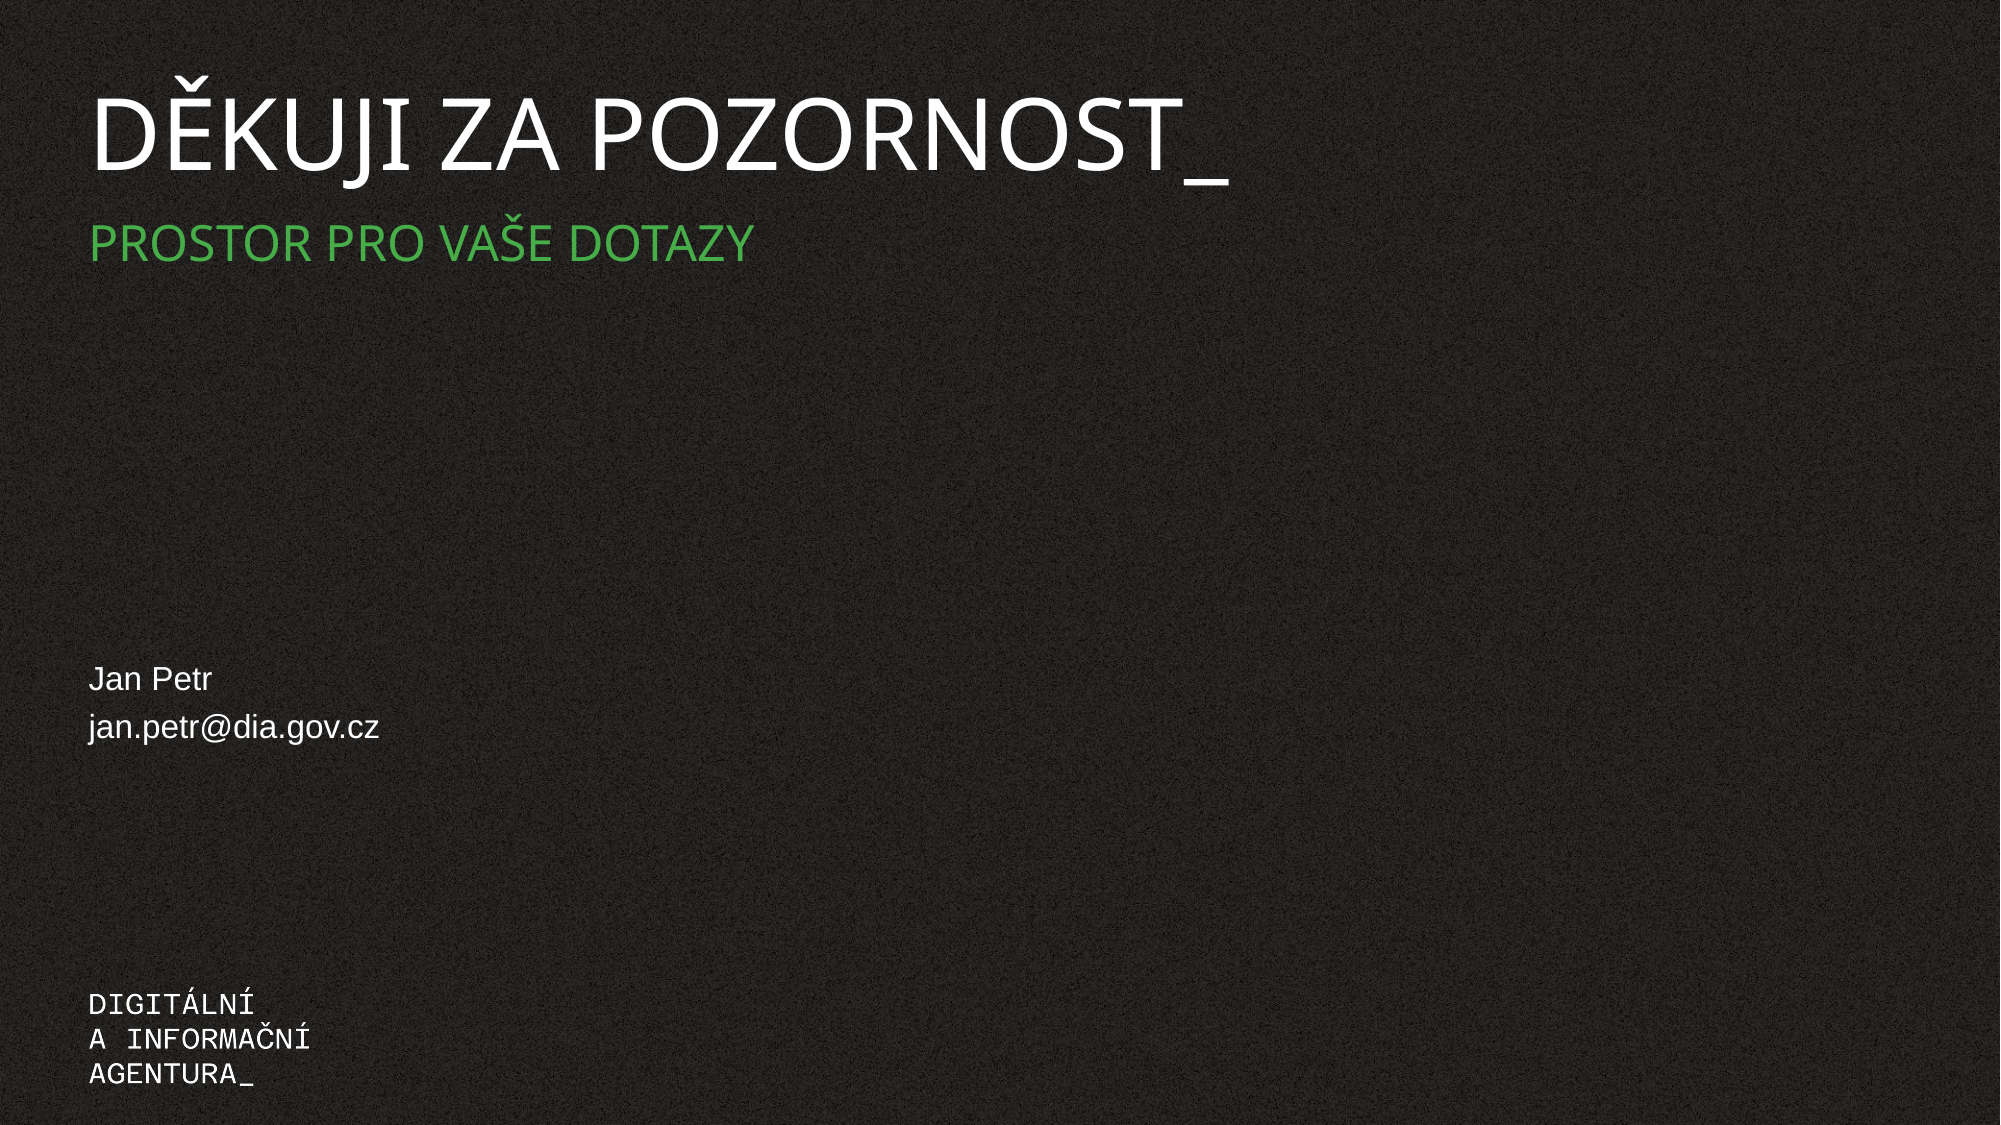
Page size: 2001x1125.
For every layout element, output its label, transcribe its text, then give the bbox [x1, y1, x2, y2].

list Jan Petr jan.petr@dia.gov.cz [88, 649, 1912, 956]
title Děkuji za pozornost_ [88, 70, 1912, 210]
subtitle Prostor pro vaše dotazy [88, 218, 1912, 357]
picture [0, 0, 2001, 1125]
